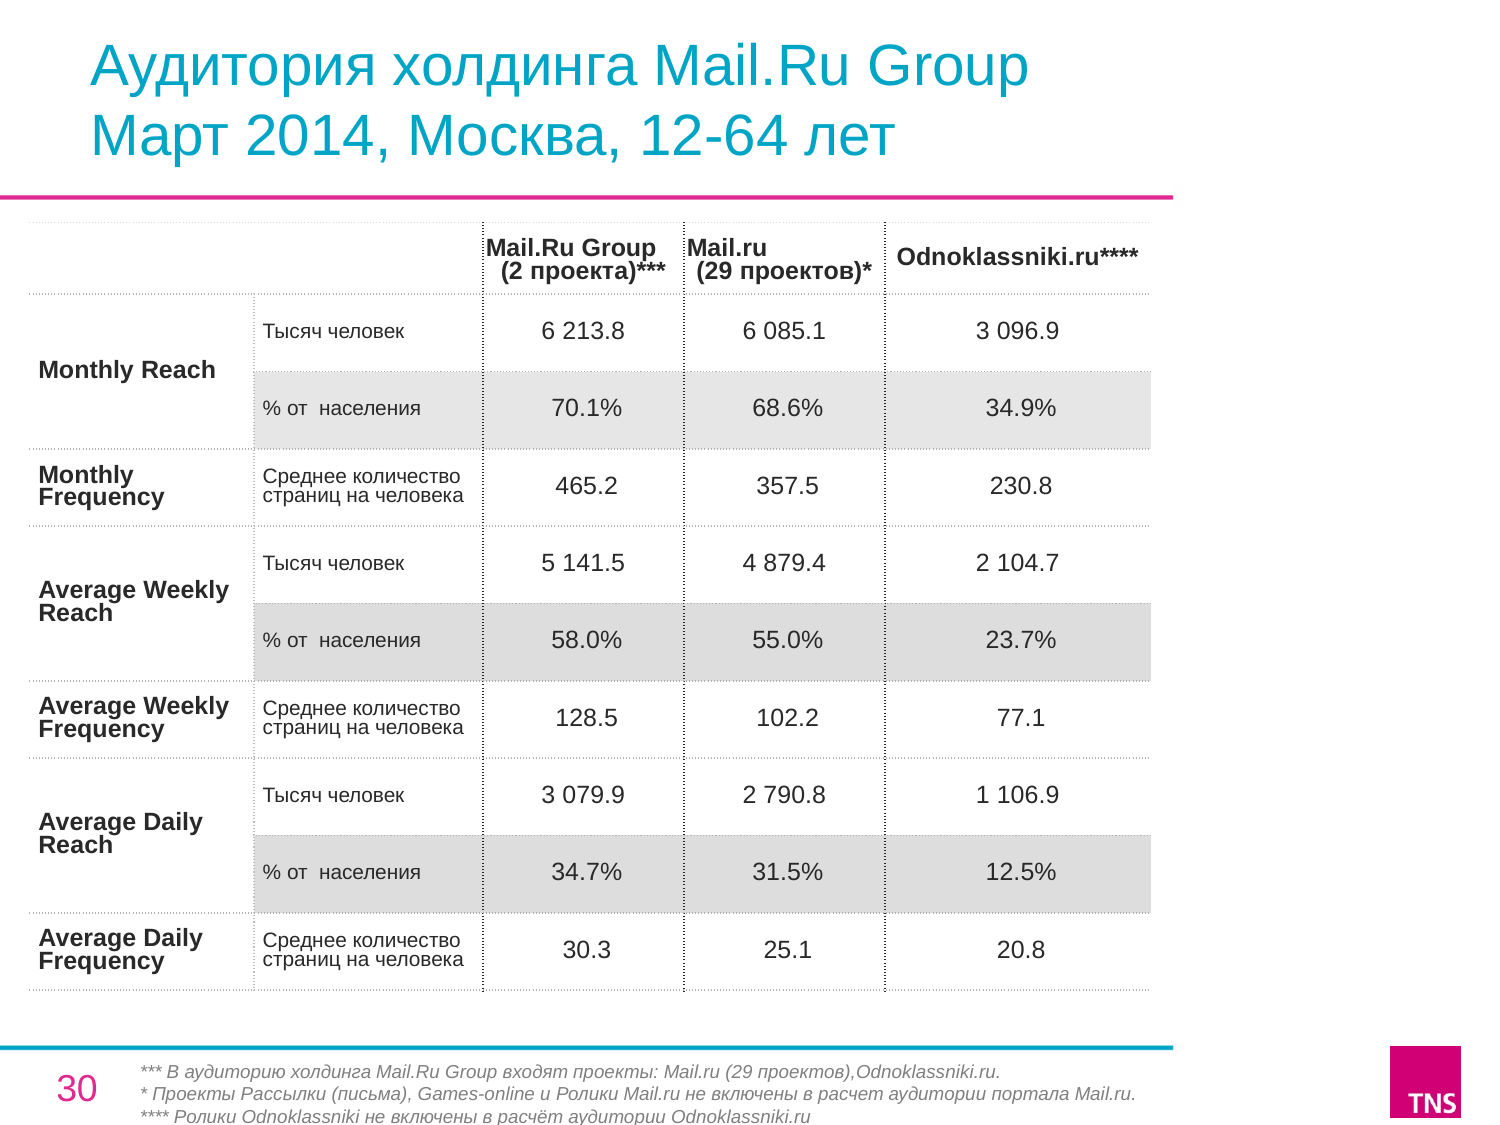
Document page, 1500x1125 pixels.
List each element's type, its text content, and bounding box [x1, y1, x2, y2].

table_cell Monthly Reach [29, 294, 254, 449]
table_cell 30.3 [483, 913, 684, 990]
table_cell 70.1% [483, 372, 684, 449]
table_cell Тысяч человек [254, 294, 483, 372]
table_cell 102.2 [684, 681, 885, 758]
table_header Mail.Ru Group (2 проекта)*** [483, 223, 684, 294]
table_cell 2 790.8 [684, 758, 885, 835]
table_header Mail.ru (29 проектов)* [684, 223, 885, 294]
table_cell 3 096.9 [885, 294, 1151, 372]
table_cell Тысяч человек [254, 758, 483, 835]
table_cell 58.0% [483, 603, 684, 681]
table_cell Тысяч человек [254, 526, 483, 603]
slide_number 30 [40, 1055, 124, 1125]
table_cell Average Weekly Reach [29, 526, 254, 681]
table_cell 6 213.8 [483, 294, 684, 372]
table_cell 20.8 [885, 913, 1151, 990]
table_cell 31.5% [684, 835, 885, 913]
table_cell Среднее количество страниц на человека [254, 913, 483, 990]
table_header Odnoklassniki.ru**** [885, 223, 1151, 294]
table_cell 2 104.7 [885, 526, 1151, 603]
table_cell 55.0% [684, 603, 885, 681]
table_cell Average Weekly Frequency [29, 681, 254, 758]
table_cell 3 079.9 [483, 758, 684, 835]
table_cell 12.5% [885, 835, 1151, 913]
table_cell Среднее количество страниц на человека [254, 449, 483, 526]
text_box *** В аудиторию холдинга Mail.Ru Group входят проекты: Mail.ru (29 проектов),Odnoklassniki.ru. * Проекты Рассылки (письма), Games-online и Ролики Mail.ru не включены в расчет аудитории портала Mail.ru. **** Ролики Odnoklassniki не включены в расчёт аудитории Odnoklassniki.ru [124, 1052, 1463, 1125]
table_cell 465.2 [483, 449, 684, 526]
table_cell Monthly Frequency [29, 449, 254, 526]
table_cell 34.7% [483, 835, 684, 913]
table_cell 23.7% [885, 603, 1151, 681]
table_cell % от населения [254, 835, 483, 913]
table_cell 4 879.4 [684, 526, 885, 603]
table_cell 230.8 [885, 449, 1151, 526]
table_cell % от населения [254, 603, 483, 681]
table_cell 34.9% [885, 372, 1151, 449]
table_cell Average Daily Reach [29, 758, 254, 913]
table_cell Average Daily Frequency [29, 913, 254, 990]
table_cell 5 141.5 [483, 526, 684, 603]
table_cell 25.1 [684, 913, 885, 990]
table_cell % от населения [254, 372, 483, 449]
table_cell 357.5 [684, 449, 885, 526]
table_cell 77.1 [885, 681, 1151, 758]
table_cell 68.6% [684, 372, 885, 449]
table_cell Среднее количество страниц на человека [254, 681, 483, 758]
picture [0, 0, 1500, 1125]
table_header [29, 223, 483, 294]
table_cell 1 106.9 [885, 758, 1151, 835]
title Аудитория холдинга Mail.Ru Group Март 2014, Москва, 12-64 лет [74, 8, 1476, 187]
table_cell 6 085.1 [684, 294, 885, 372]
table_cell 128.5 [483, 681, 684, 758]
